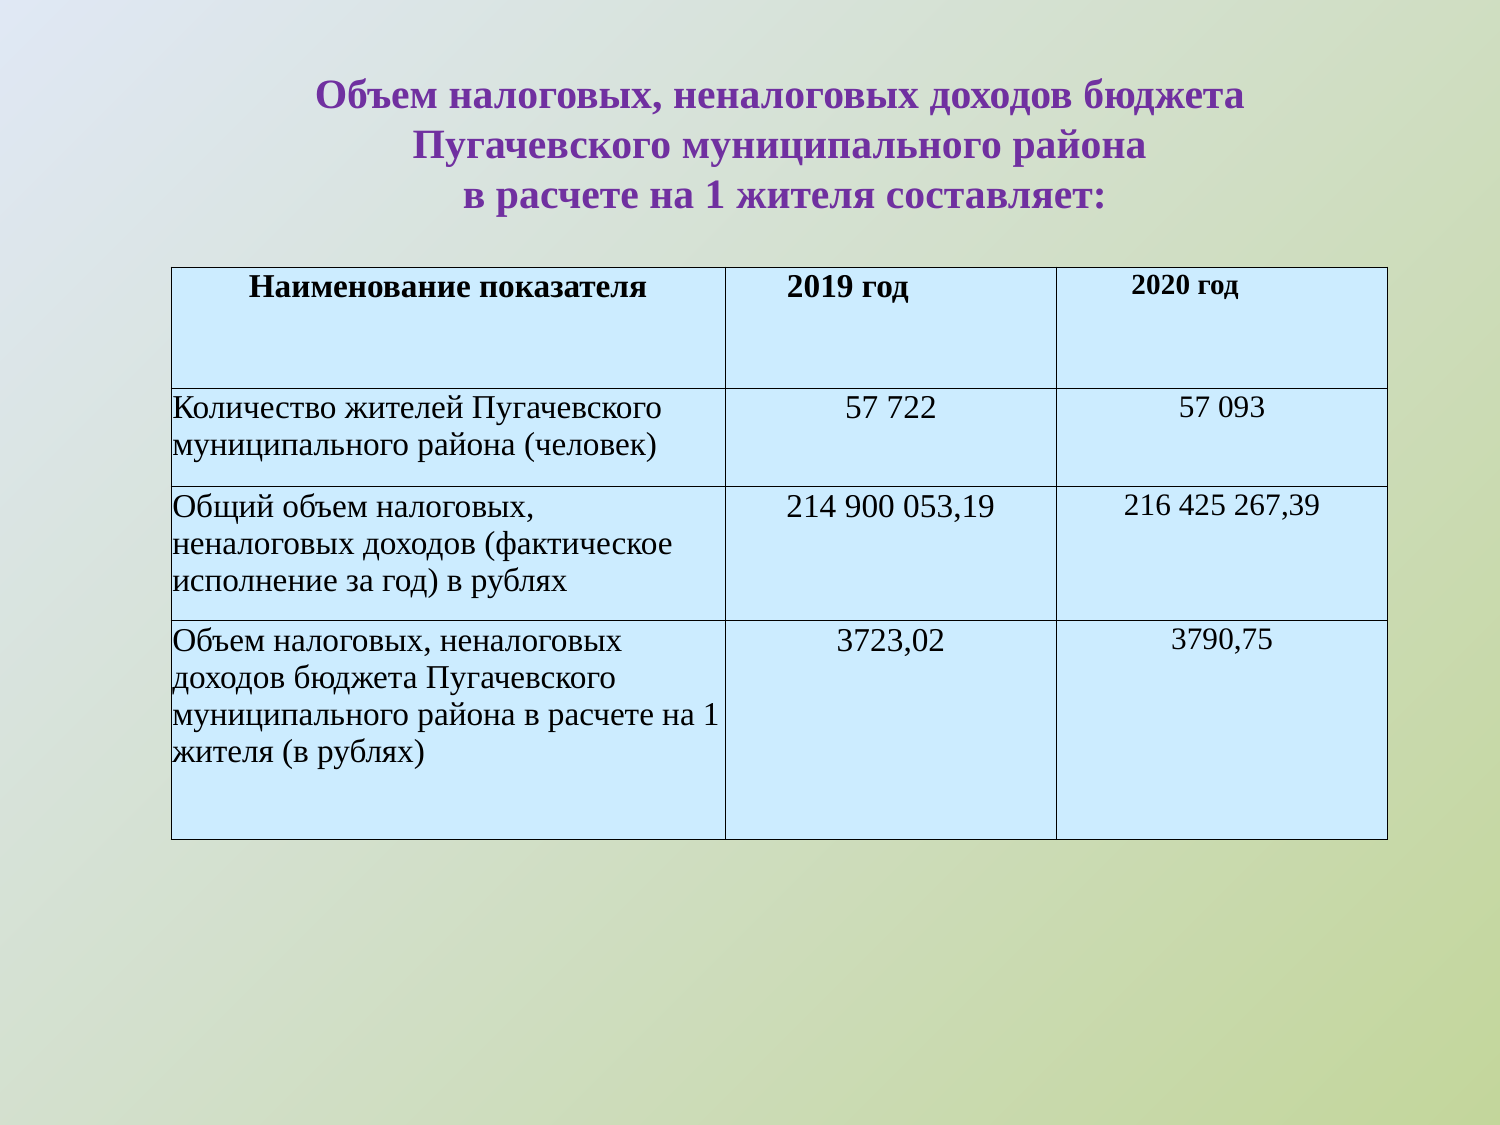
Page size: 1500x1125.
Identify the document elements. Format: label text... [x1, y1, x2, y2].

table_cell Количество жителей Пугачевского муниципального района (человек) [172, 389, 725, 486]
table_cell 3723,02 [726, 621, 1056, 839]
table_cell 57 722 [726, 389, 1056, 486]
table_header 2019 год [726, 268, 1056, 388]
table_header 2020 год [1057, 268, 1387, 388]
table_cell 216 425 267,39 [1057, 487, 1387, 620]
table_cell Объем налоговых, неналоговых доходов бюджета Пугачевского муниципального района в расчете на 1 жителя (в рублях) [172, 621, 725, 839]
table_cell 3790,75 [1057, 621, 1387, 839]
table_cell 57 093 [1057, 389, 1387, 486]
table_cell 214 900 053,19 [726, 487, 1056, 620]
table_cell Общий объем налоговых, неналоговых доходов (фактическое исполнение за год) в рублях [172, 487, 725, 620]
table_header Наименование показателя [172, 268, 725, 388]
text_box Объем налоговых, неналоговых доходов бюджета Пугачевского муниципального района в расчете на 1 жителя составляет: [105, 59, 1407, 275]
